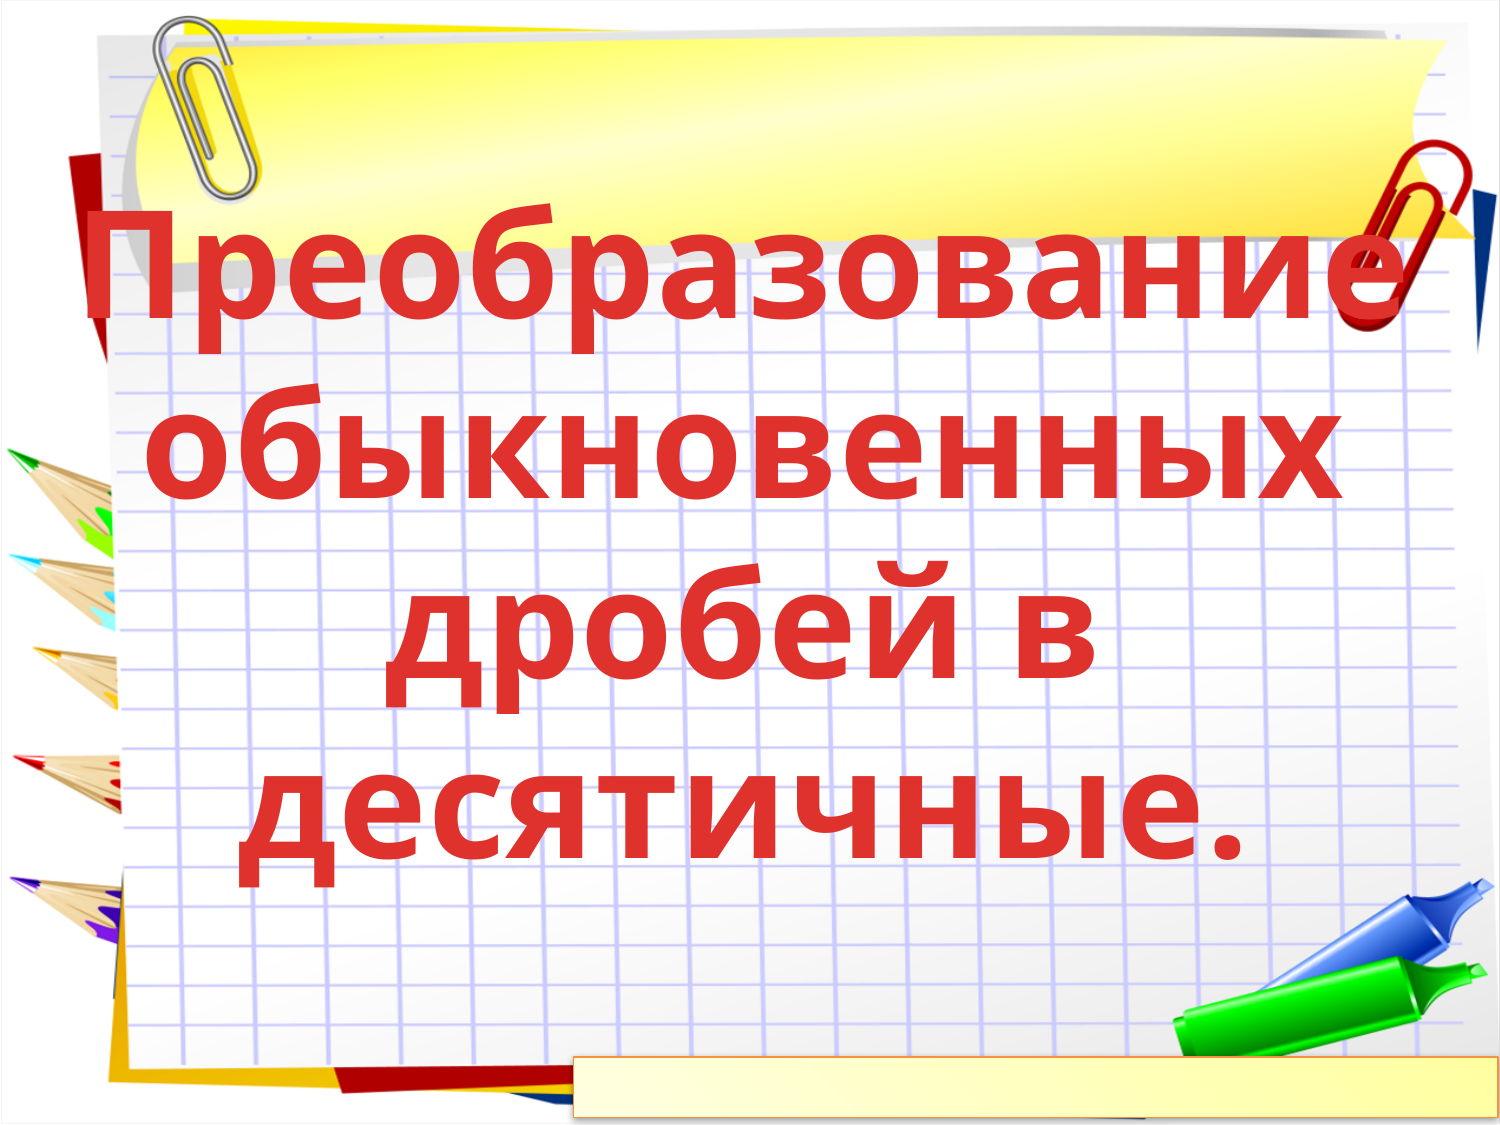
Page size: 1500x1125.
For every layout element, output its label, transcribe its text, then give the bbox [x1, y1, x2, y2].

text_box [573, 1056, 1499, 1118]
text_box Преобразование обыкновенных дробей в десятичные. [0, 160, 1492, 896]
picture [0, 0, 1500, 1125]
